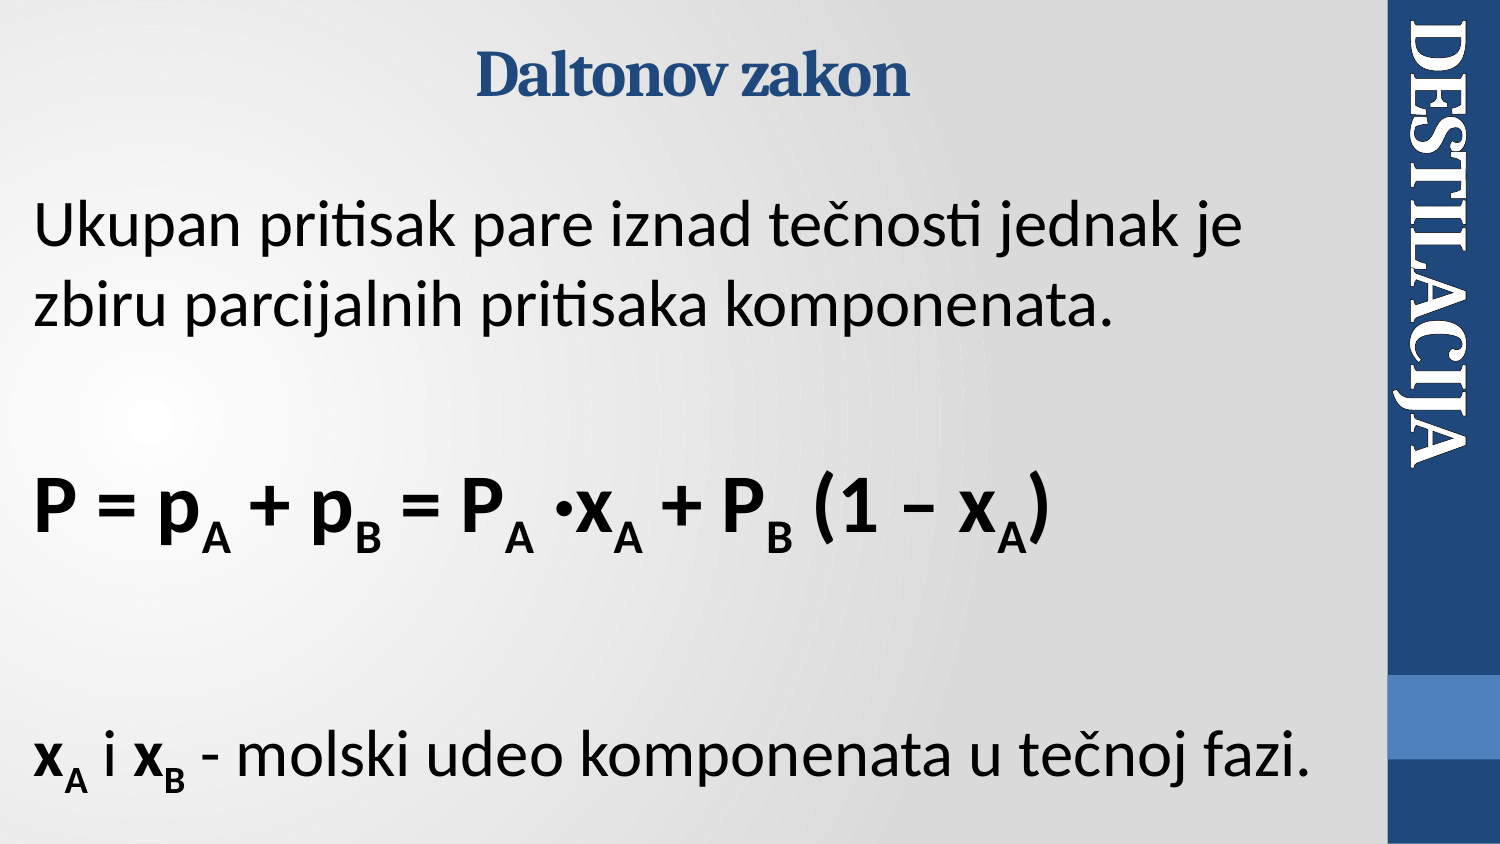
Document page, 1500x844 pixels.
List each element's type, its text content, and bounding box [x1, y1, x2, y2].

list Ukupan pritisak pare iznad tečnosti jednak je zbiru parcijalnih pritisaka komponenata. P = pA + pB = PA ·xA + PB (1 – xA) xA i xB - molski udeo komponenata u tečnoj fazi. [0, 171, 1375, 844]
title DESTILACIJA [1412, 2, 1476, 631]
text_box Daltonov zakon [12, 9, 1375, 132]
